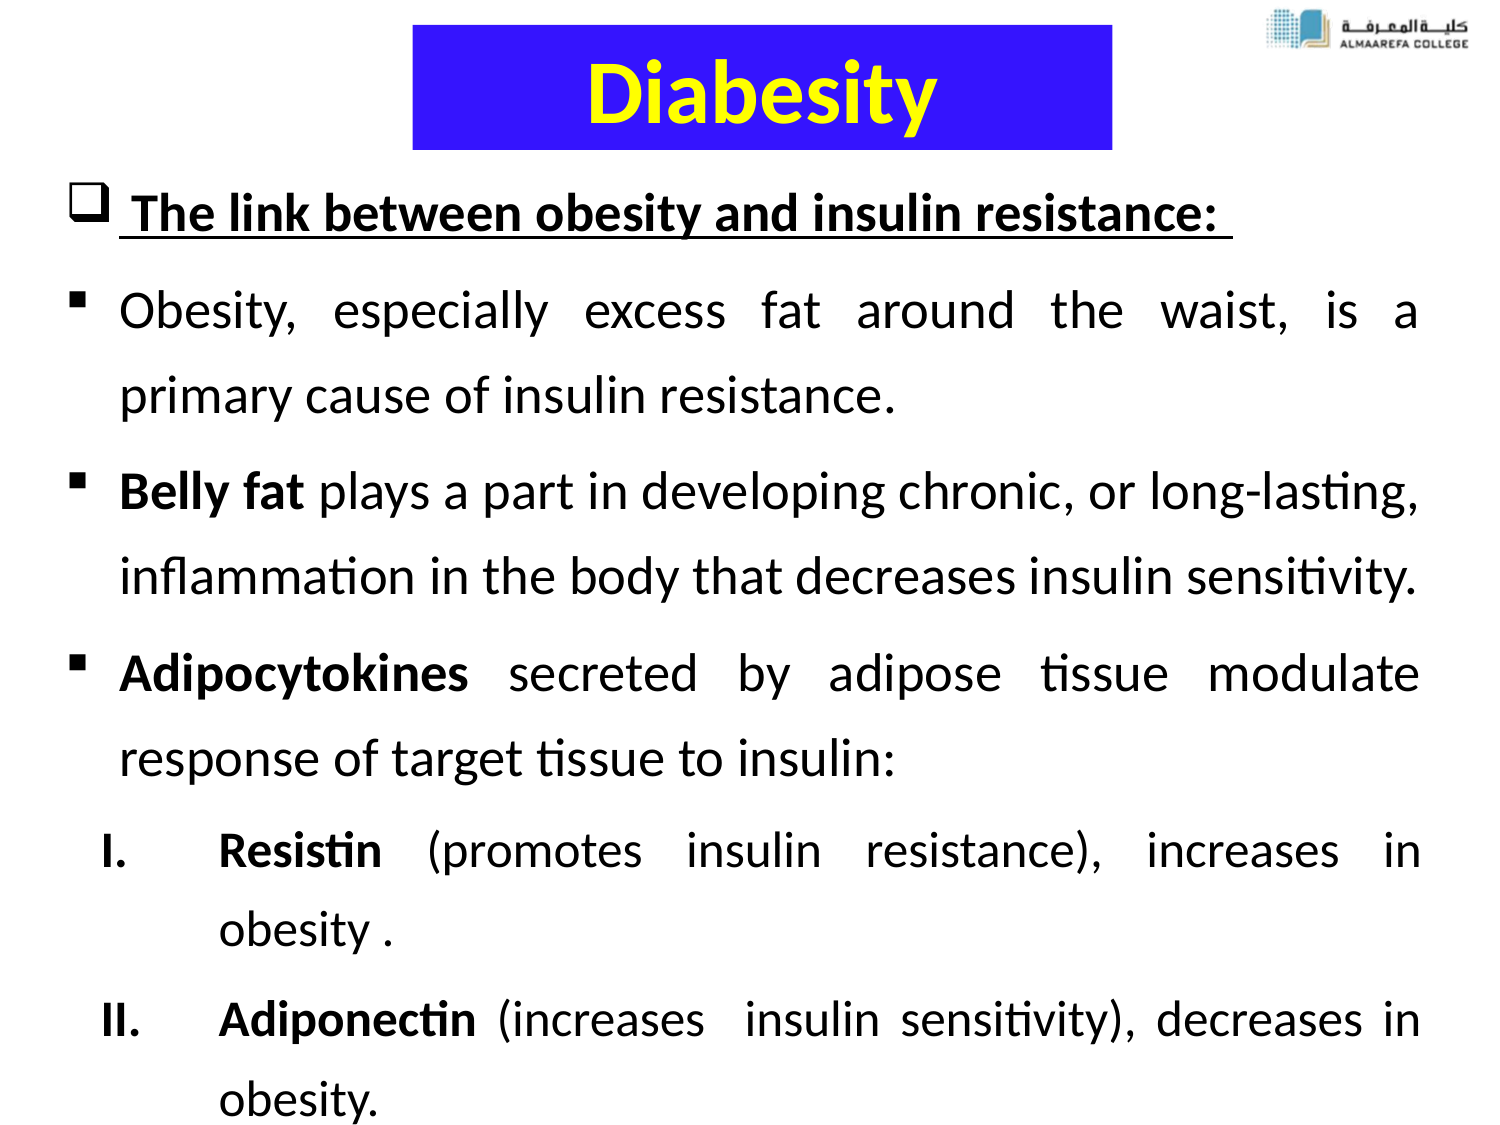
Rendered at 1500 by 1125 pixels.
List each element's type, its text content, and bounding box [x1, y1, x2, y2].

list The link between obesity and insulin resistance: Obesity, especially excess fat around the waist, is a primary cause of insulin resistance. Belly fat plays a part in developing chronic, or long-lasting, inflammation in the body that decreases insulin sensitivity. Adipocytokines secreted by adipose tissue modulate response of target tissue to insulin: Resistin (promotes insulin resistance), increases in obesity . Adiponectin (increases insulin sensitivity), decreases in obesity. [50, 149, 1438, 1125]
title Diabesity [412, 24, 1113, 149]
picture [1262, 0, 1473, 65]
